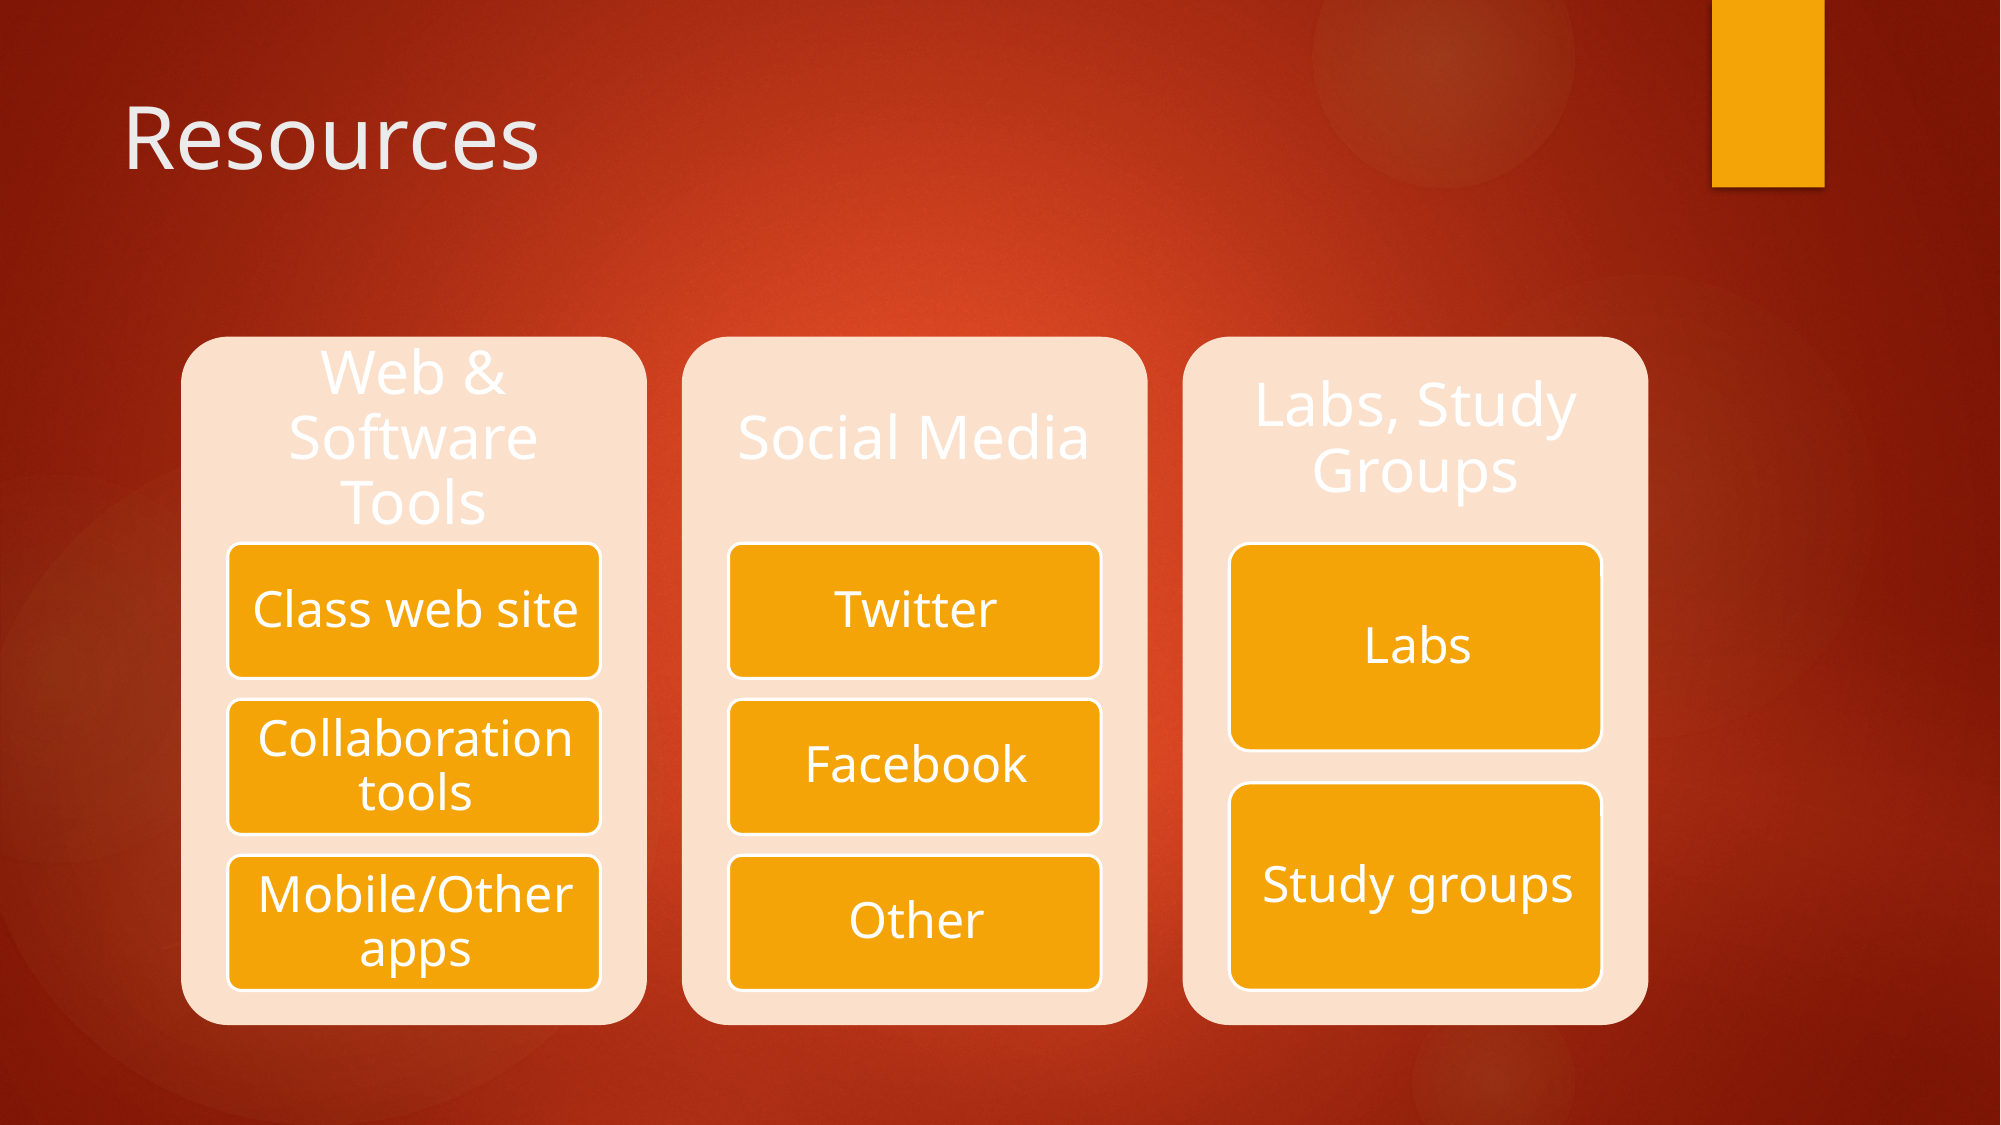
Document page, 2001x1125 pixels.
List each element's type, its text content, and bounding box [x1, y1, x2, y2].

title Resources [106, 74, 1649, 304]
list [180, 336, 1649, 1026]
